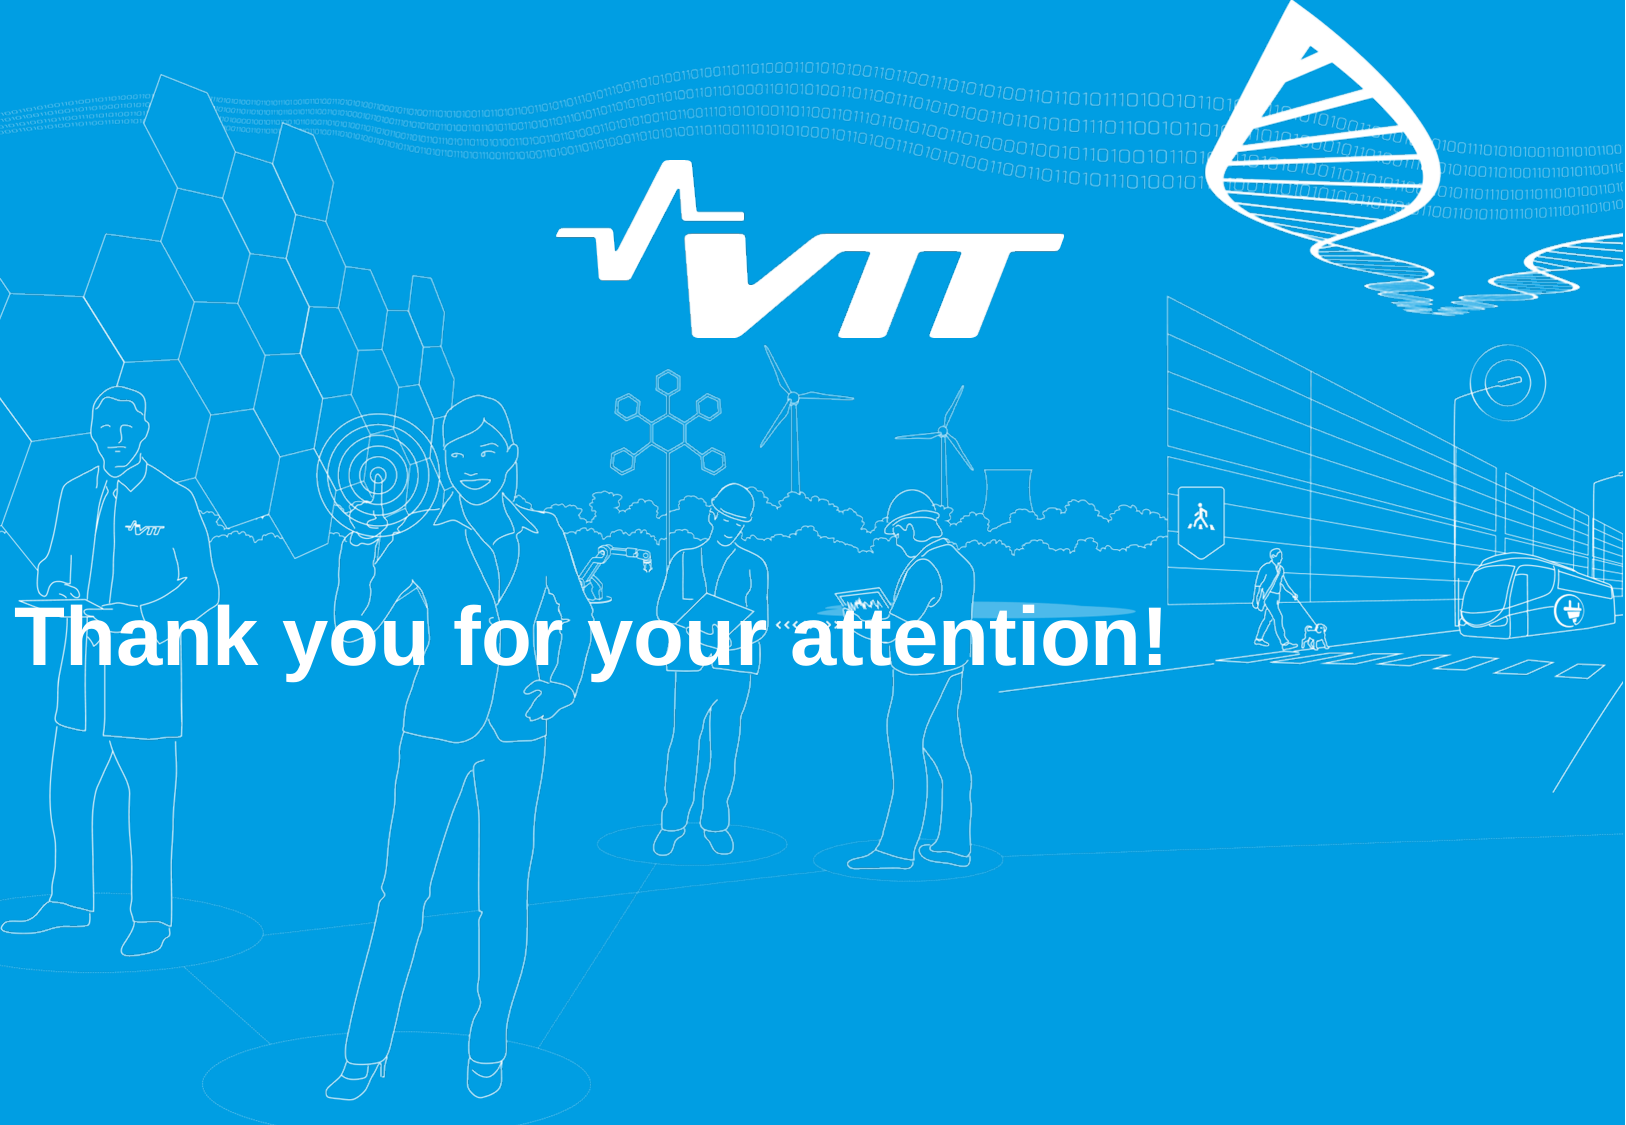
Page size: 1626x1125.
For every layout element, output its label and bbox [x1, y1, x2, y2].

picture [140, 526, 164, 532]
picture [1322, 660, 1343, 664]
picture [1554, 600, 1562, 625]
picture [956, 387, 963, 398]
picture [1321, 643, 1331, 649]
picture [944, 601, 1134, 665]
picture [168, 620, 207, 716]
picture [903, 568, 908, 576]
picture [1044, 621, 1087, 665]
picture [637, 620, 680, 669]
picture [1216, 658, 1234, 662]
picture [534, 617, 563, 664]
picture [1292, 593, 1298, 602]
picture [126, 521, 140, 532]
picture [1149, 655, 1160, 664]
picture [437, 472, 441, 484]
picture [1528, 282, 1543, 288]
picture [685, 234, 1063, 337]
picture [696, 394, 721, 421]
picture [1604, 560, 1614, 564]
picture [765, 346, 771, 355]
picture [16, 606, 63, 664]
picture [367, 534, 383, 544]
picture [332, 621, 375, 665]
picture [964, 459, 973, 470]
picture [1525, 576, 1529, 613]
picture [361, 500, 371, 504]
picture [1457, 579, 1462, 631]
picture [869, 601, 880, 607]
picture [1206, 0, 1622, 316]
picture [688, 622, 732, 667]
picture [740, 620, 768, 664]
picture [615, 394, 640, 421]
picture [819, 596, 867, 665]
picture [455, 605, 480, 664]
picture [376, 497, 382, 505]
picture [866, 611, 892, 665]
picture [485, 621, 528, 665]
picture [653, 443, 666, 452]
picture [1453, 446, 1457, 576]
picture [383, 508, 402, 518]
picture [217, 604, 256, 664]
picture [1608, 584, 1618, 598]
picture [653, 370, 683, 424]
picture [625, 449, 633, 456]
picture [284, 622, 326, 682]
picture [686, 415, 697, 424]
picture [369, 433, 383, 437]
picture [119, 621, 162, 665]
picture [1462, 617, 1493, 627]
picture [643, 551, 652, 569]
picture [611, 449, 622, 471]
picture [405, 470, 410, 488]
picture [1023, 622, 1034, 664]
picture [1259, 563, 1281, 599]
picture [71, 605, 110, 664]
picture [665, 454, 672, 571]
picture [761, 437, 768, 446]
picture [1332, 263, 1345, 267]
picture [793, 621, 836, 665]
picture [557, 161, 744, 280]
picture [338, 505, 344, 512]
picture [633, 549, 638, 557]
picture [1536, 557, 1574, 571]
picture [789, 402, 798, 409]
picture [639, 414, 650, 423]
picture [1351, 268, 1368, 272]
picture [1096, 621, 1135, 664]
picture [701, 449, 725, 474]
picture [1305, 624, 1318, 631]
picture [1150, 608, 1160, 647]
picture [1591, 559, 1601, 581]
picture [895, 620, 935, 665]
picture [589, 621, 631, 682]
picture [1564, 601, 1581, 622]
picture [587, 563, 600, 581]
picture [1282, 641, 1289, 648]
picture [893, 528, 899, 543]
picture [938, 430, 948, 437]
picture [385, 622, 426, 666]
picture [670, 443, 683, 452]
picture [96, 508, 101, 529]
picture [603, 553, 610, 563]
picture [580, 582, 585, 591]
picture [638, 443, 650, 453]
picture [1306, 640, 1317, 649]
picture [326, 470, 330, 480]
picture [422, 596, 427, 606]
picture [1189, 504, 1207, 528]
picture [686, 443, 701, 456]
